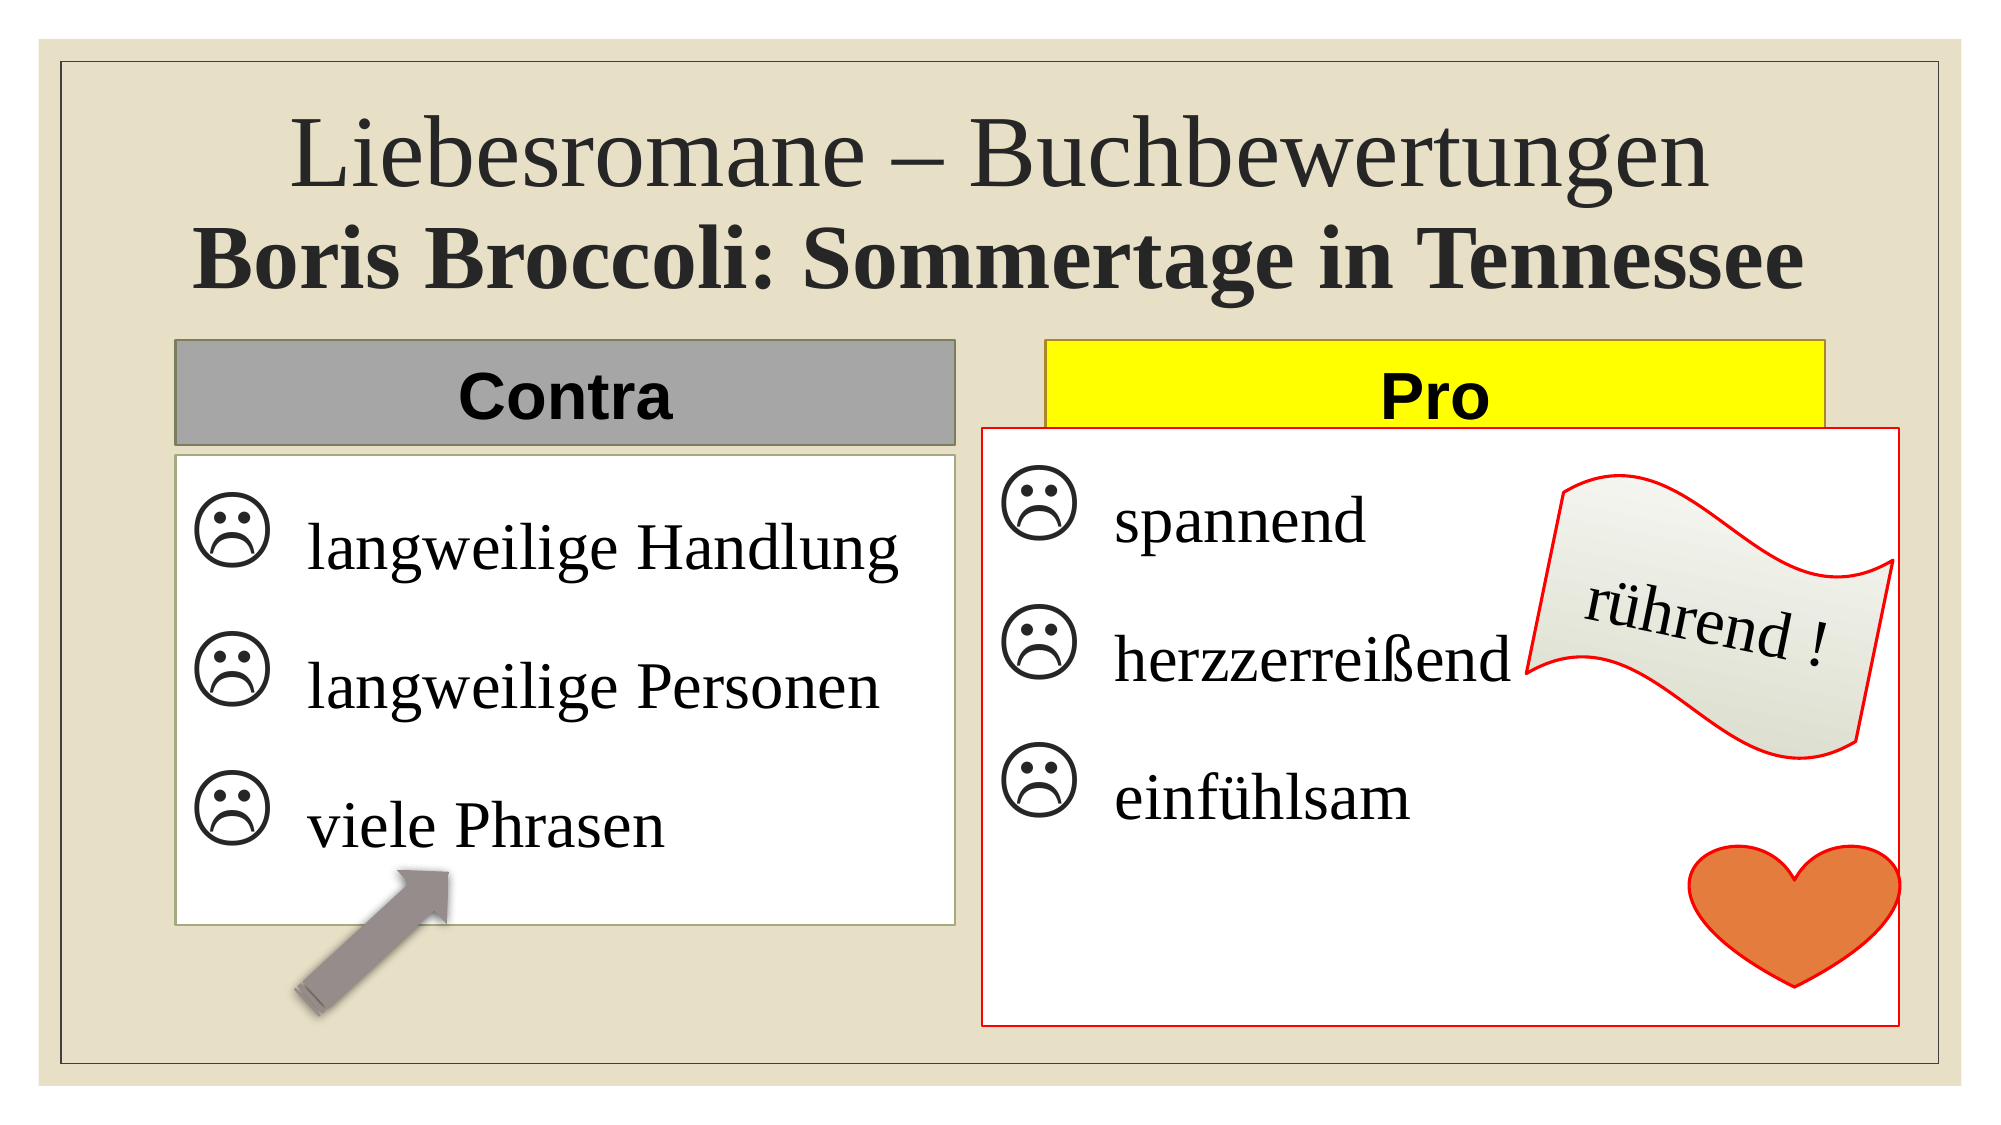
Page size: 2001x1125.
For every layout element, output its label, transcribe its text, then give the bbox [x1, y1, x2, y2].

list Pro [1044, 339, 1826, 427]
title Liebesromane – Buchbewertungen Boris Broccoli: Sommertage in Tennessee [174, 90, 1825, 316]
text_box [1687, 844, 1902, 989]
list Contra [174, 339, 956, 446]
text_box rührend ! [1525, 474, 1894, 760]
text_box [293, 869, 449, 1017]
list langweilige Handlung langweilige Personen viele Phrasen [174, 454, 956, 926]
list spannend herzzerreißend einfühlsam [981, 427, 1900, 1027]
